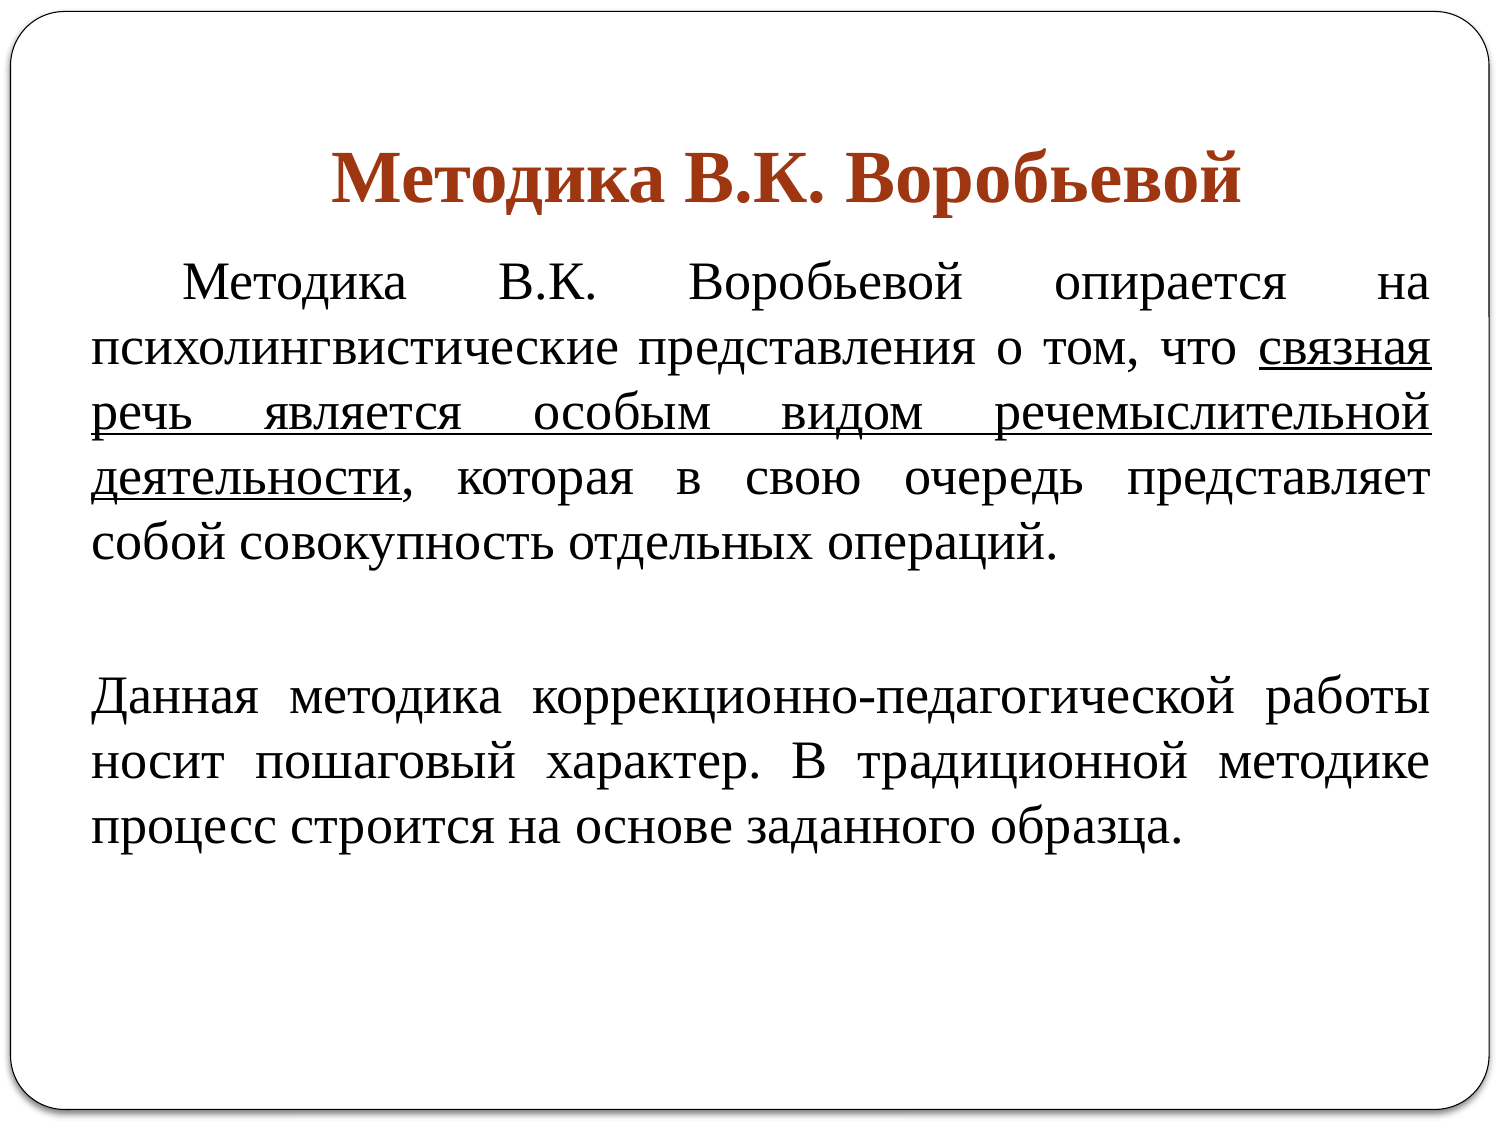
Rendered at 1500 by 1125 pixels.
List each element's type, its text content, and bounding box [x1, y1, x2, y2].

title Методика В.К. Воробьевой [150, 45, 1425, 233]
list Методика В.К. Воробьевой опирается на психолингвистические представления о том, что связная речь является особым видом речемыслительной деятельности, которая в свою очередь представляет собой совокупность отдельных операций. Данная методика коррекционно-педагогической работы носит пошаговый характер. В традиционной методике процесс строится на основе заданного образца. [76, 237, 1447, 988]
